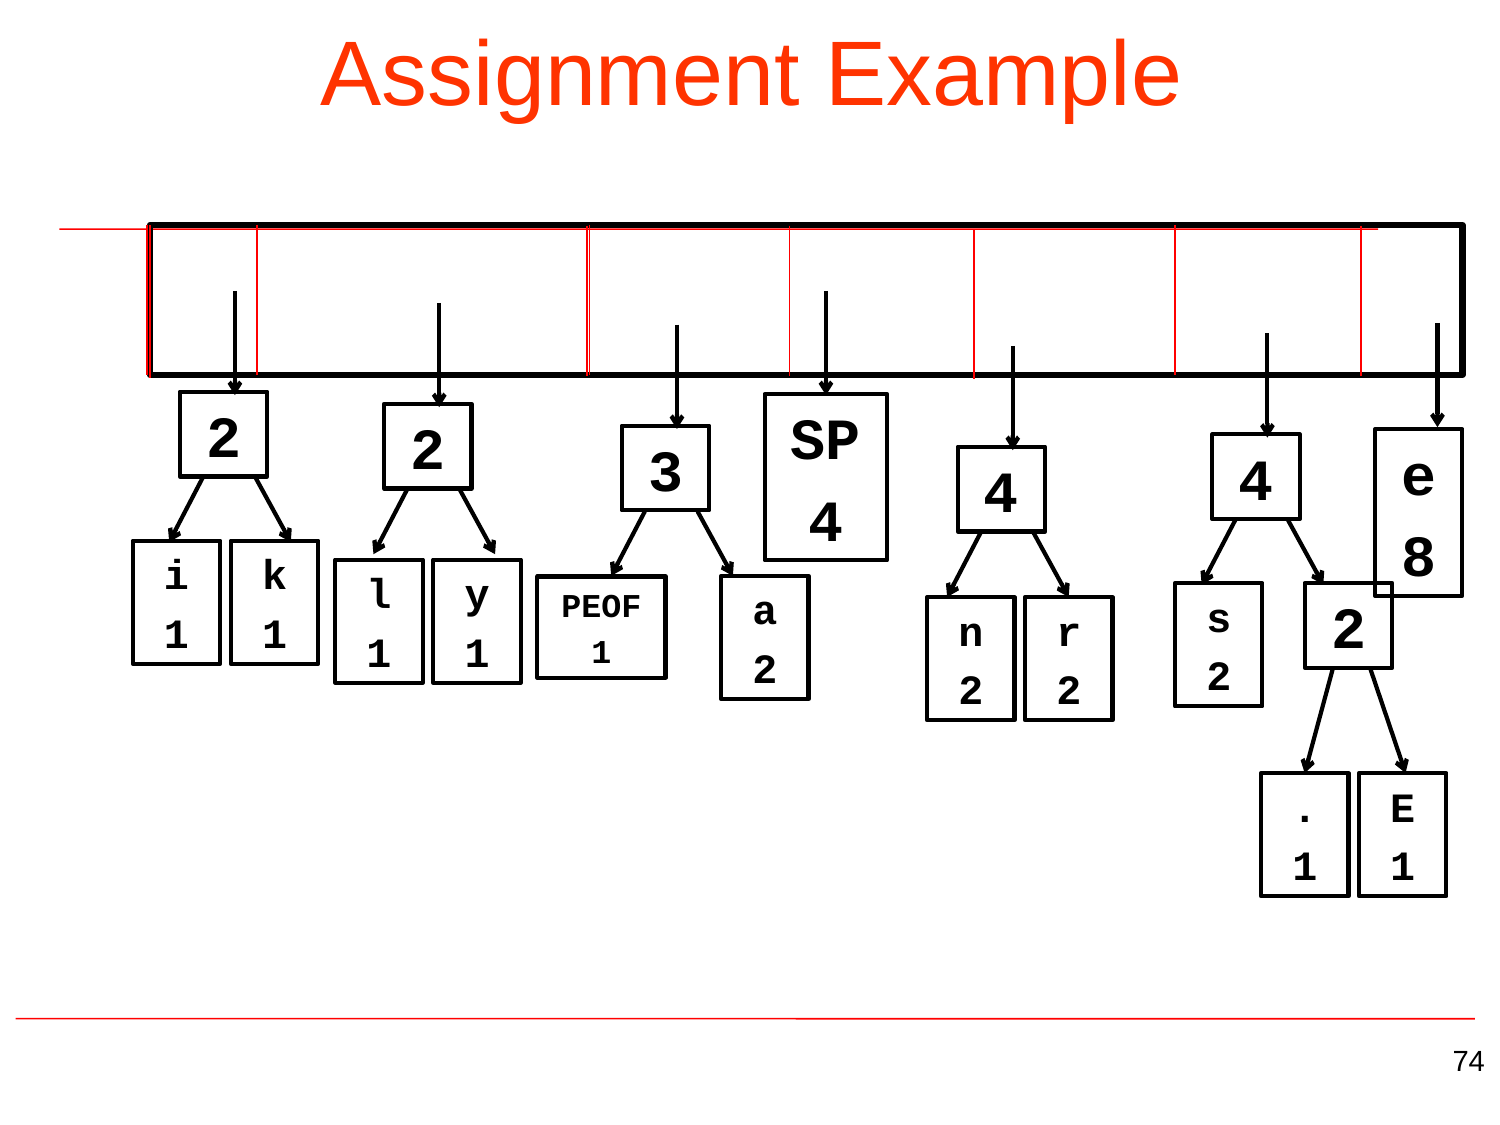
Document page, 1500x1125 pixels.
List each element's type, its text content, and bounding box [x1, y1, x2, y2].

text_box 2 [384, 403, 472, 489]
slide_number 74 [1149, 1034, 1500, 1113]
text_box 2 [1304, 582, 1393, 668]
text_box a 2 [721, 575, 809, 700]
text_box i 1 [132, 540, 221, 664]
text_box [1304, 668, 1334, 774]
text_box y 1 [433, 559, 521, 683]
text_box E 1 [1358, 773, 1447, 897]
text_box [610, 511, 645, 577]
text_box k 1 [230, 540, 319, 664]
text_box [1201, 519, 1236, 585]
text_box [255, 477, 292, 543]
text_box n 2 [926, 597, 1015, 721]
text_box 2 [179, 391, 268, 477]
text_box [373, 489, 408, 555]
text_box 3 [621, 425, 710, 511]
text_box r 2 [1024, 597, 1113, 721]
text_box e 8 [1374, 429, 1463, 596]
text_box l 1 [335, 559, 423, 683]
text_box . 1 [1260, 773, 1349, 897]
text_box s 2 [1174, 583, 1263, 707]
text_box [151, 224, 256, 375]
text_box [168, 477, 203, 543]
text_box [1287, 519, 1324, 585]
text_box 4 [957, 446, 1046, 532]
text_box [459, 489, 496, 555]
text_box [697, 511, 734, 577]
text_box [590, 224, 1174, 375]
text_box [1176, 224, 1463, 375]
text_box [946, 532, 981, 598]
text_box SP 4 [764, 393, 887, 561]
text_box PEOF 1 [537, 576, 666, 678]
text_box 4 [1212, 434, 1300, 520]
text_box [258, 224, 589, 375]
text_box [1370, 668, 1406, 774]
title Assignment Example [114, 0, 1390, 163]
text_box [1033, 532, 1069, 598]
